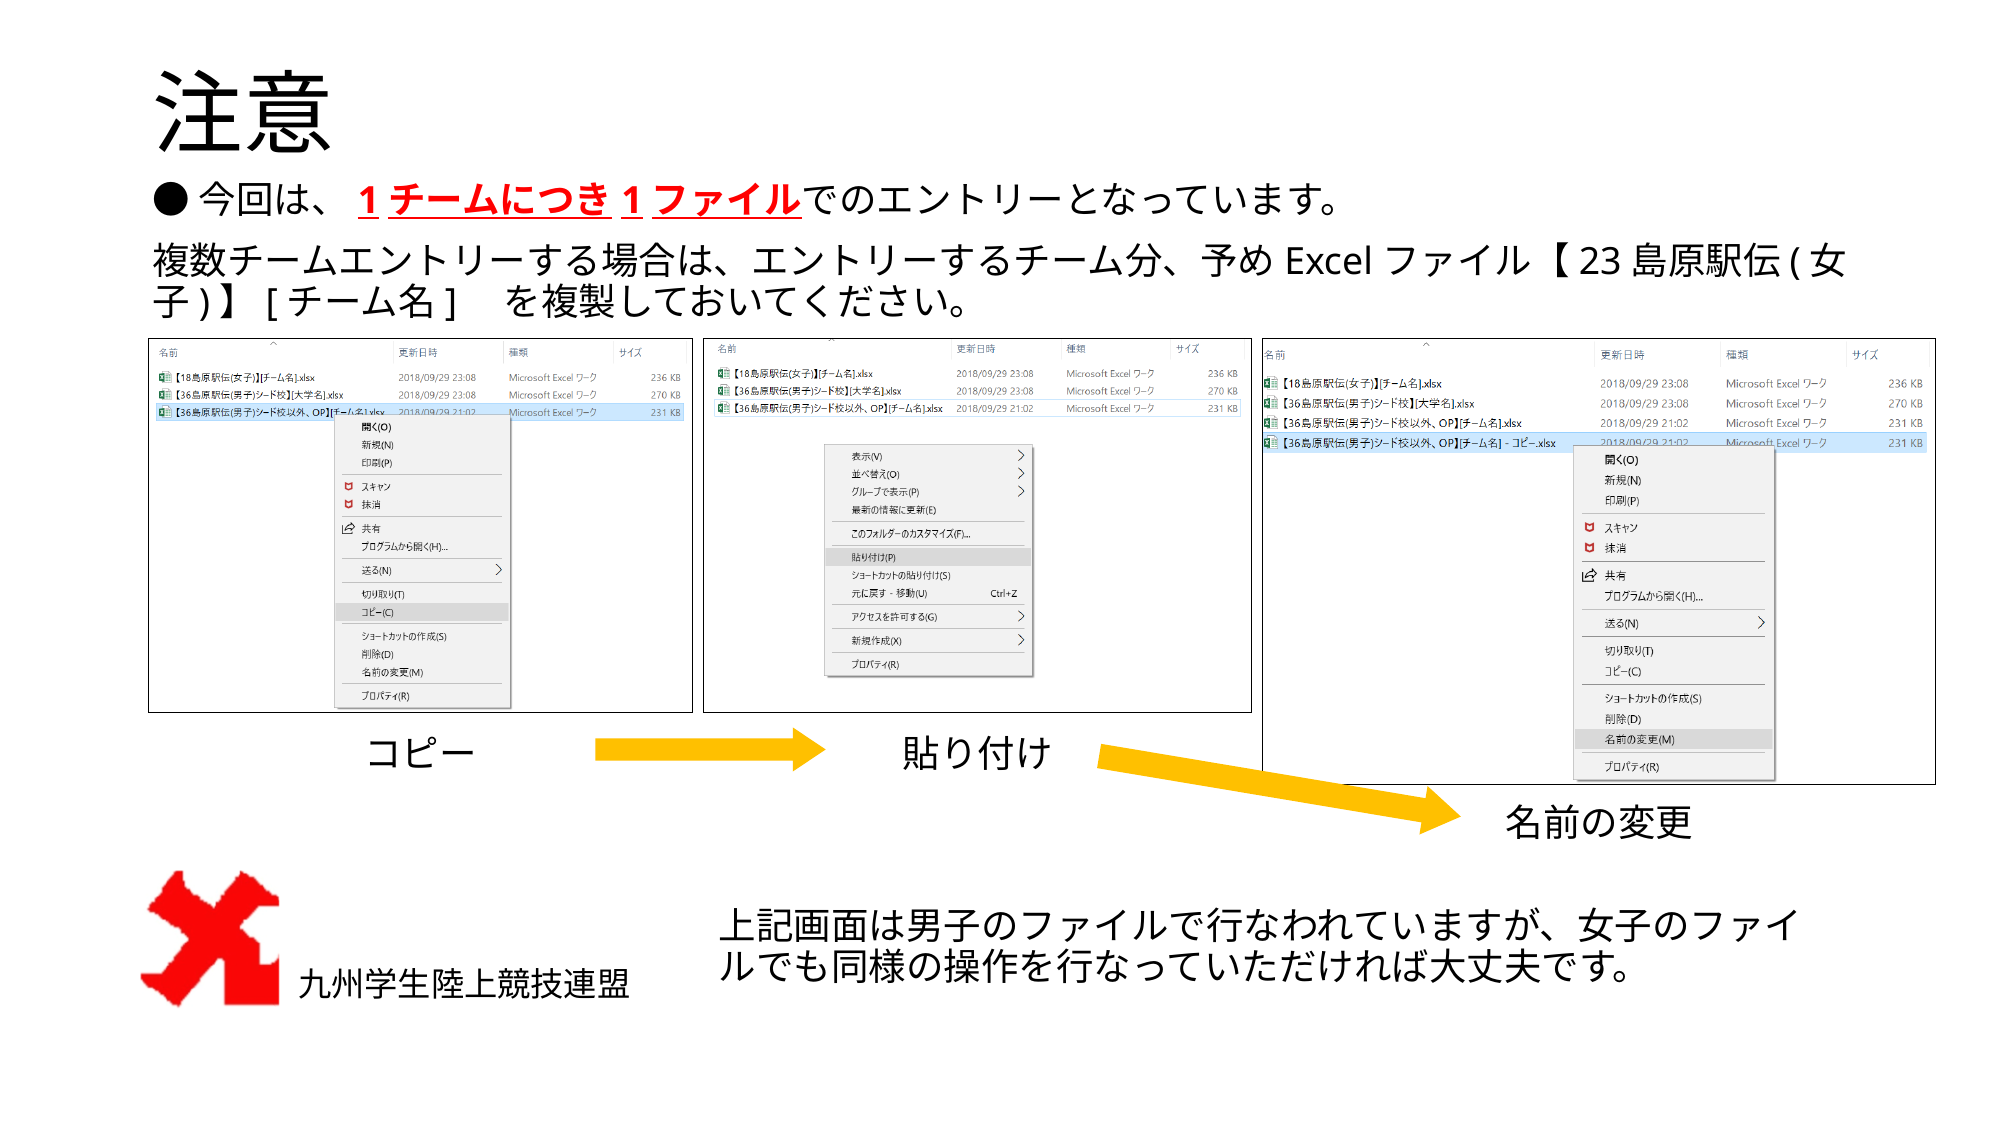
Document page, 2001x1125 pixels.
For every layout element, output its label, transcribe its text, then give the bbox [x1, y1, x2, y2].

list ●今回は、1チームにつき1ファイルでのエントリーとなっています。 複数チームエントリーする場合は、エントリーするチーム分、予めExcelファイル【23島原駅伝(女子)】[チーム名] を複製しておいてください。 [137, 173, 1863, 339]
text_box [1095, 742, 1463, 837]
title 注意 [137, 59, 1863, 173]
text_box コピー [268, 727, 573, 797]
picture [137, 863, 284, 1014]
text_box [594, 725, 828, 774]
picture [703, 338, 1252, 713]
text_box 名前の変更 [1447, 796, 1752, 866]
picture [148, 338, 693, 713]
text_box 上記画面は男子のファイルで行なわれていますが、女子のファイルでも同様の操作を行なっていただければ大丈夫です。 [703, 900, 1828, 1049]
picture [1262, 338, 1936, 785]
text_box 貼り付け [825, 727, 1130, 797]
